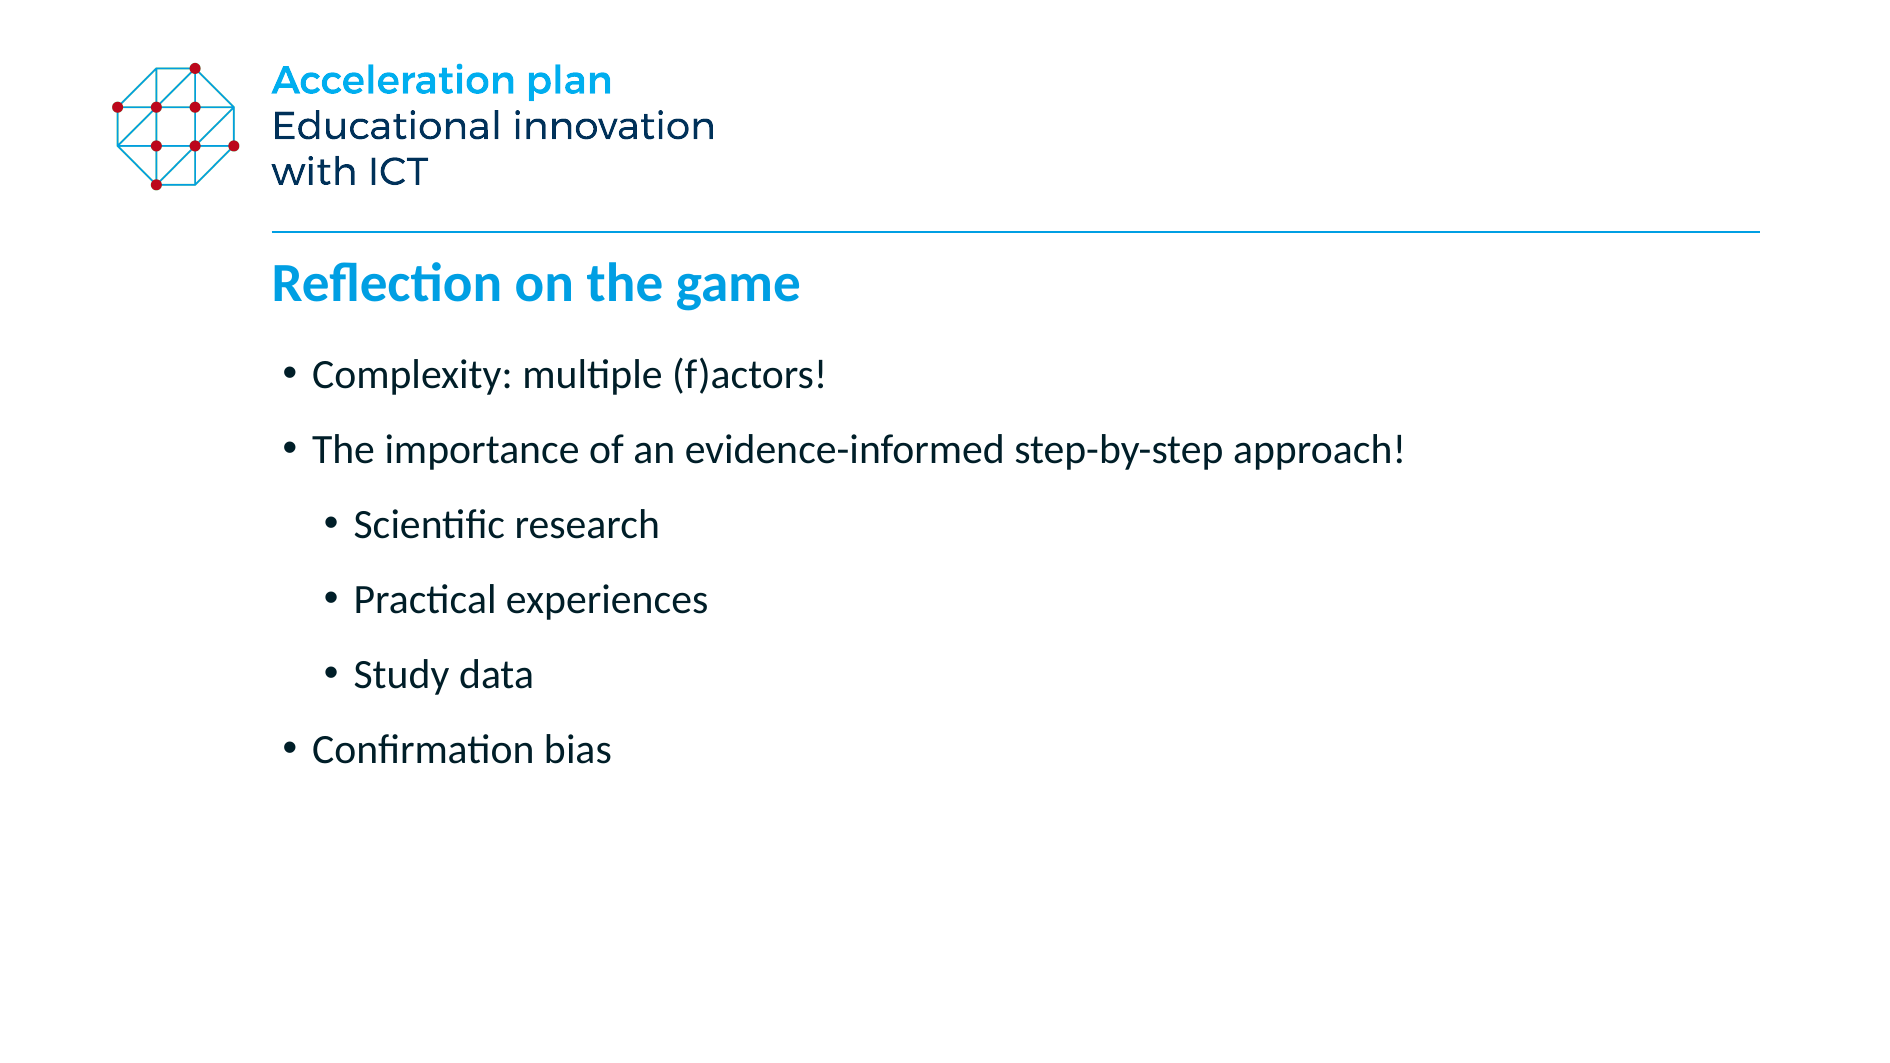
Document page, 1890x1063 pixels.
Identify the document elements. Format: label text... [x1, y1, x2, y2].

picture [268, 0, 717, 188]
title Reflection on the game [271, 246, 1559, 314]
picture [111, 61, 240, 191]
text_box Complexity: multiple (f)actors! The importance of an evidence-informed step-by-step approach! Scientific research Practical experiences Study data Confirmation bias [238, 314, 1890, 840]
